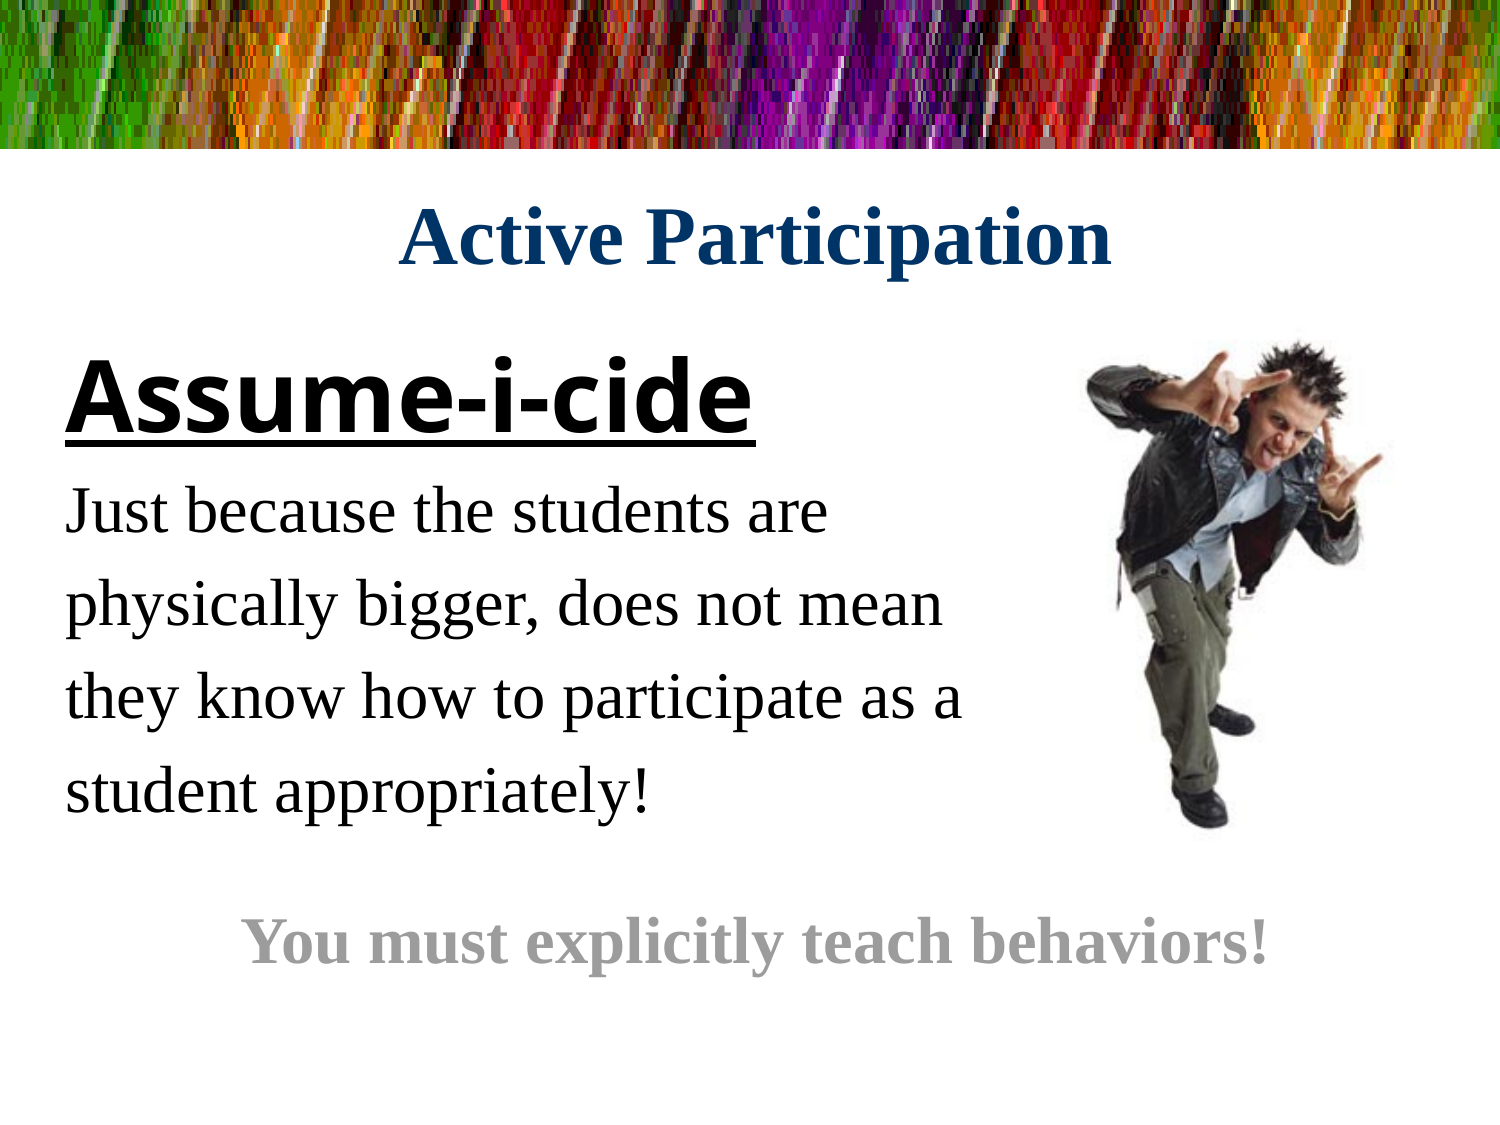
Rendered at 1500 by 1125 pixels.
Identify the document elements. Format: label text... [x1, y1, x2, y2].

list Assume-i-cide Just because the students are physically bigger, does not mean they know how to participate as a student appropriately! You must explicitly teach behaviors! [49, 324, 1463, 1001]
title Active Participation [49, 137, 1463, 324]
picture [0, 0, 1500, 149]
picture [1049, 312, 1409, 851]
